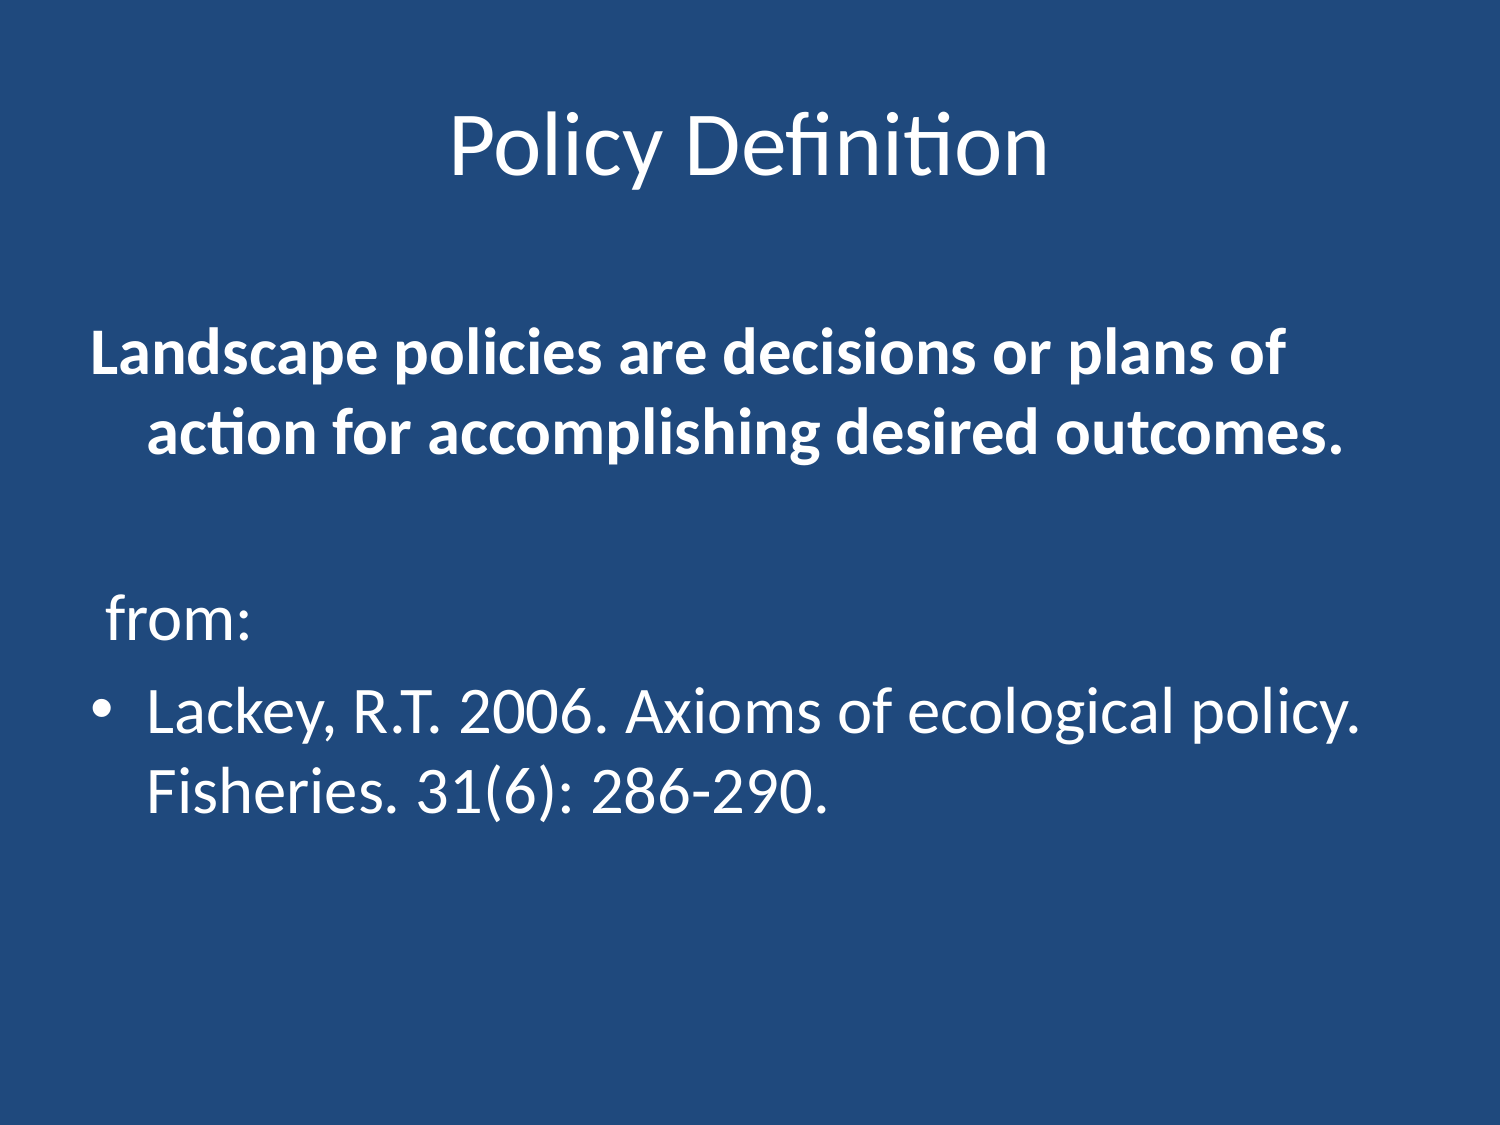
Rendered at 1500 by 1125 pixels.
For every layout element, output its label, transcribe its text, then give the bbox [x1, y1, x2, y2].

list Landscape policies are decisions or plans of action for accomplishing desired outcomes. from: Lackey, R.T. 2006. Axioms of ecological policy. Fisheries. 31(6): 286-290. [75, 299, 1425, 1043]
title Policy Definition [75, 45, 1425, 233]
